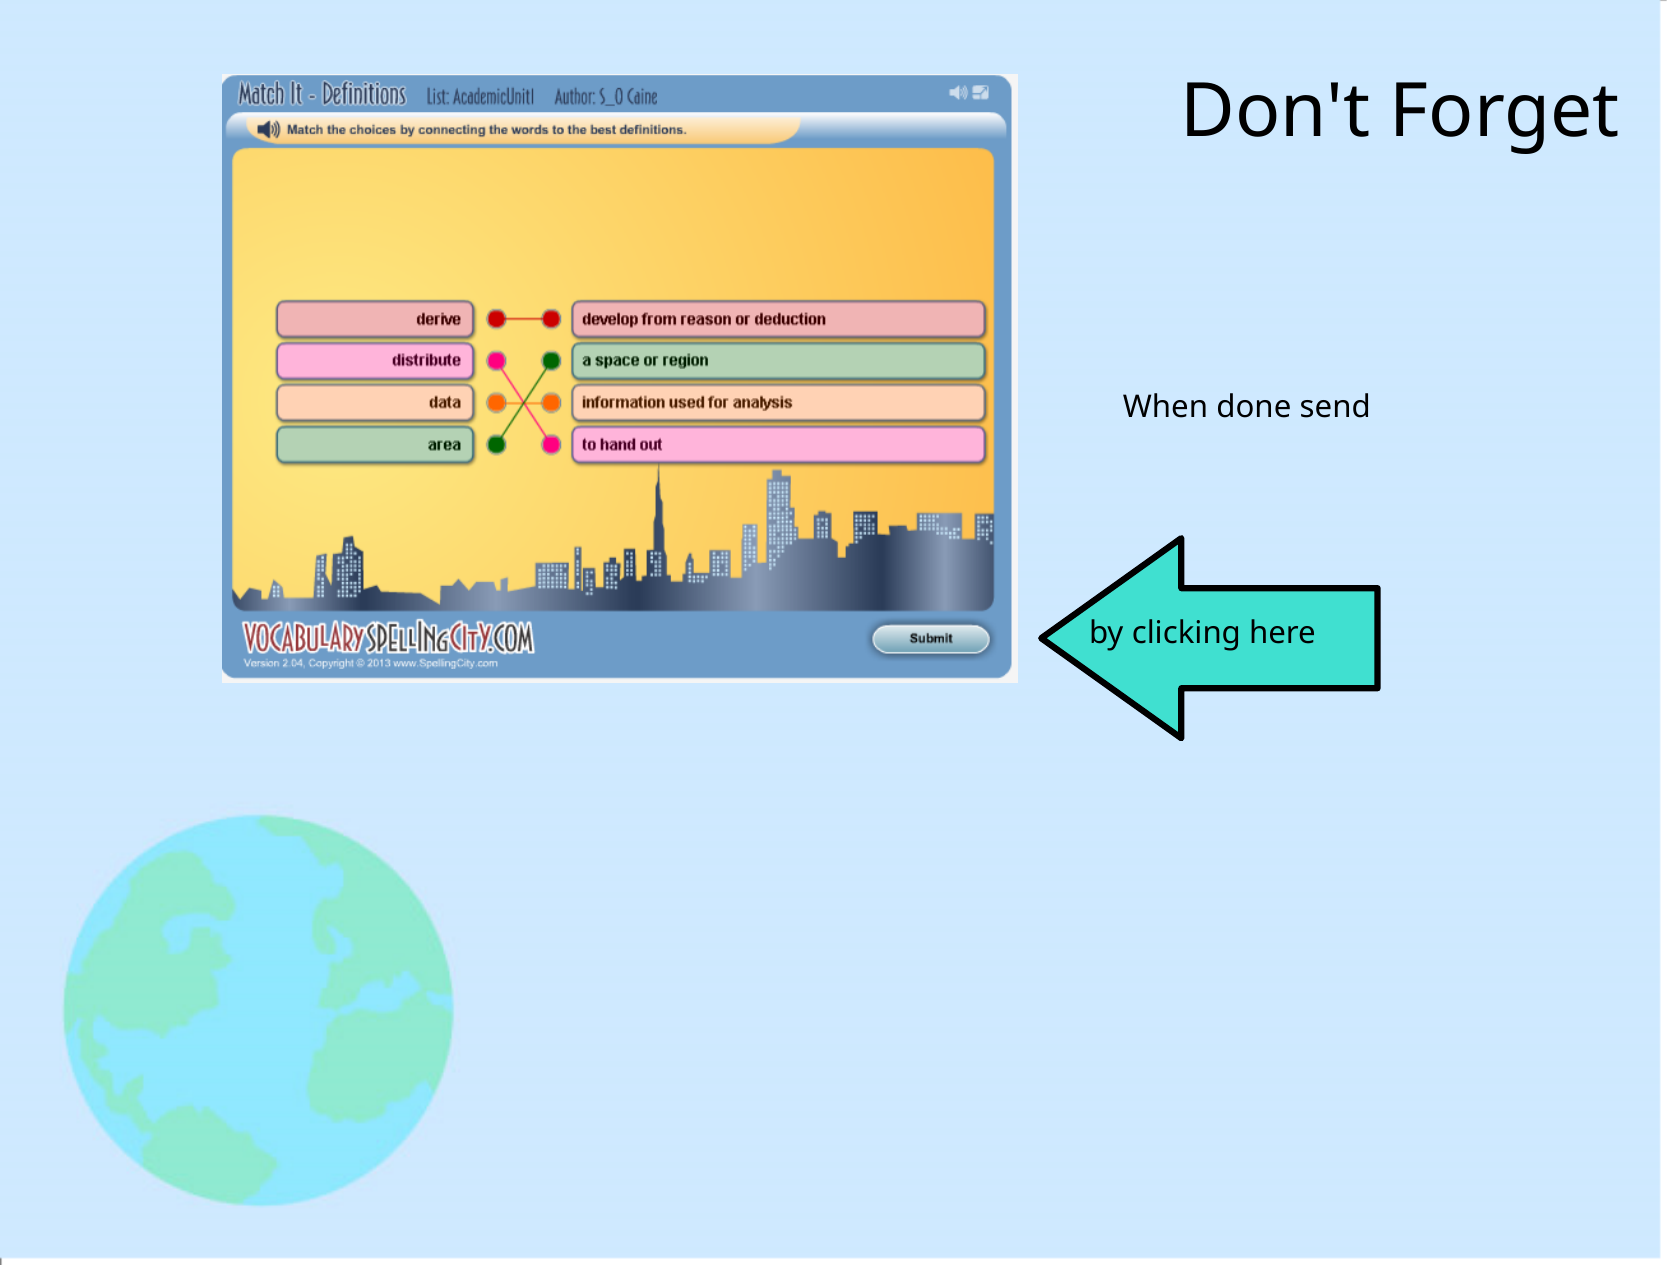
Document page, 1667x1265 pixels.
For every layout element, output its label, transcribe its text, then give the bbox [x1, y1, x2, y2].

text_box [1039, 612, 1380, 741]
picture [0, 0, 1667, 1265]
text_box [1085, 536, 1380, 604]
text_box When done send [1108, 378, 1459, 432]
text_box Don't Forget [1165, 54, 1667, 159]
text_box by clicking here [1074, 604, 1383, 657]
